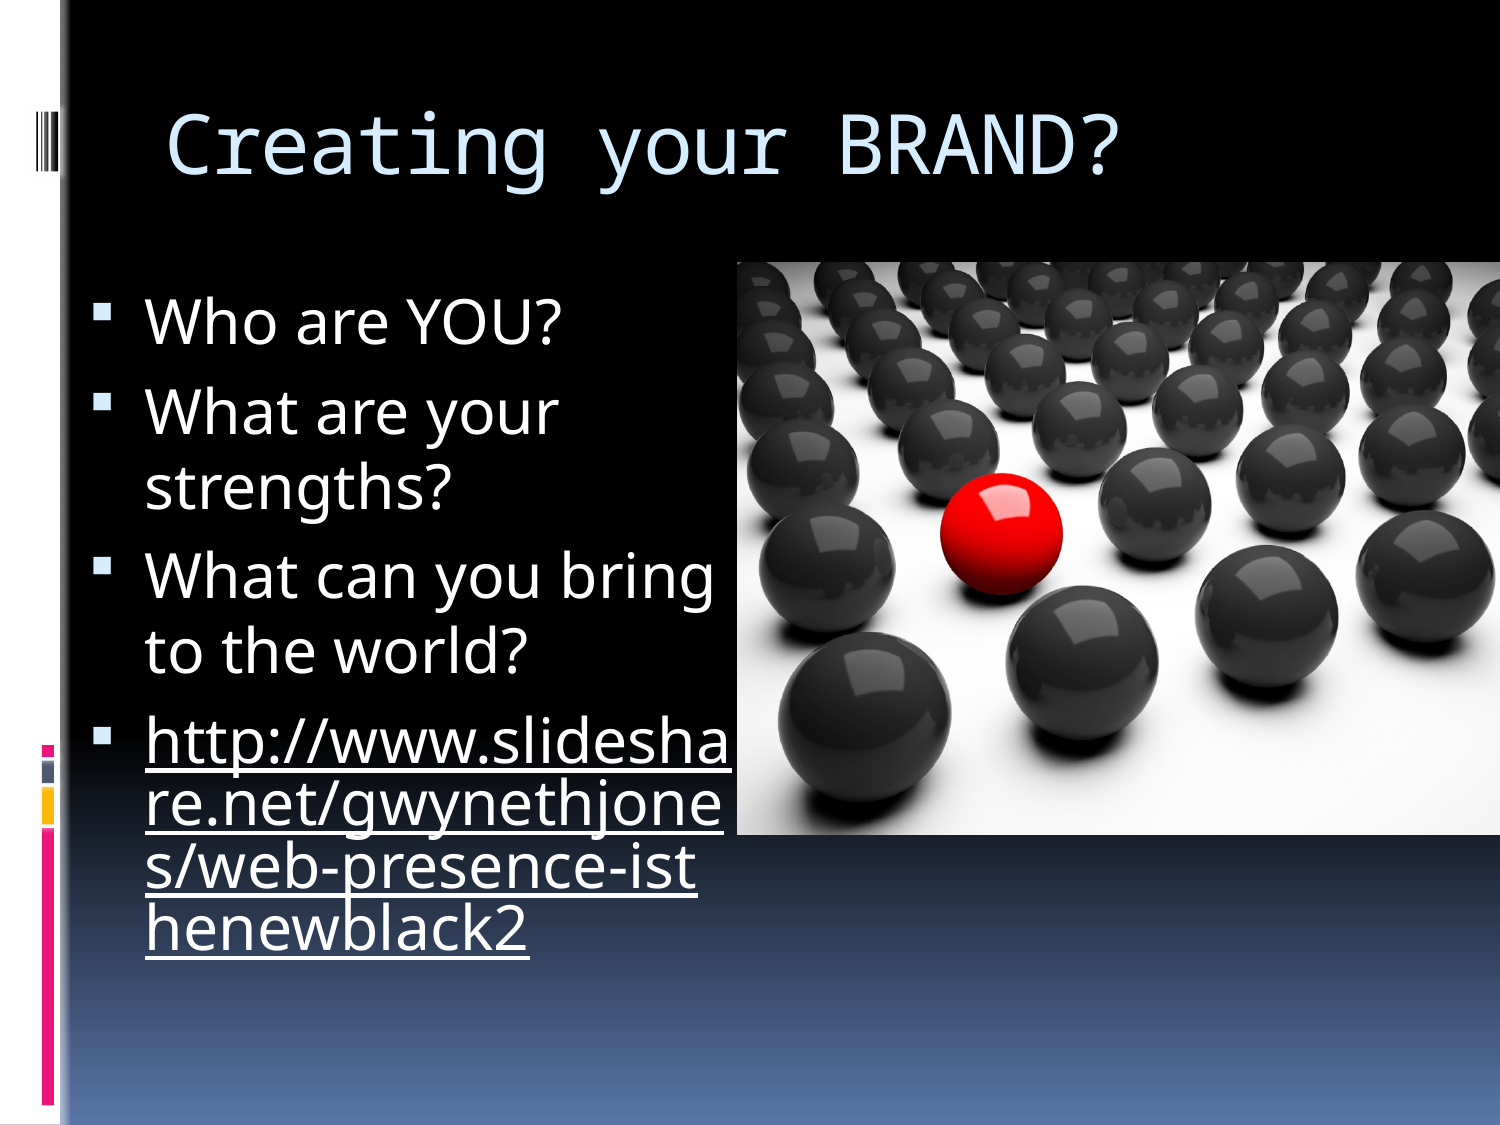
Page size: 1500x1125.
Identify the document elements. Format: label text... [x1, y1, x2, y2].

picture [736, 261, 1500, 835]
title Creating your BRAND? [150, 83, 1425, 234]
list Who are YOU? What are your strengths? What can you bring to the world? http://www.slideshare.net/gwynethjones/web-presence-isthenewblack2 [62, 275, 750, 983]
